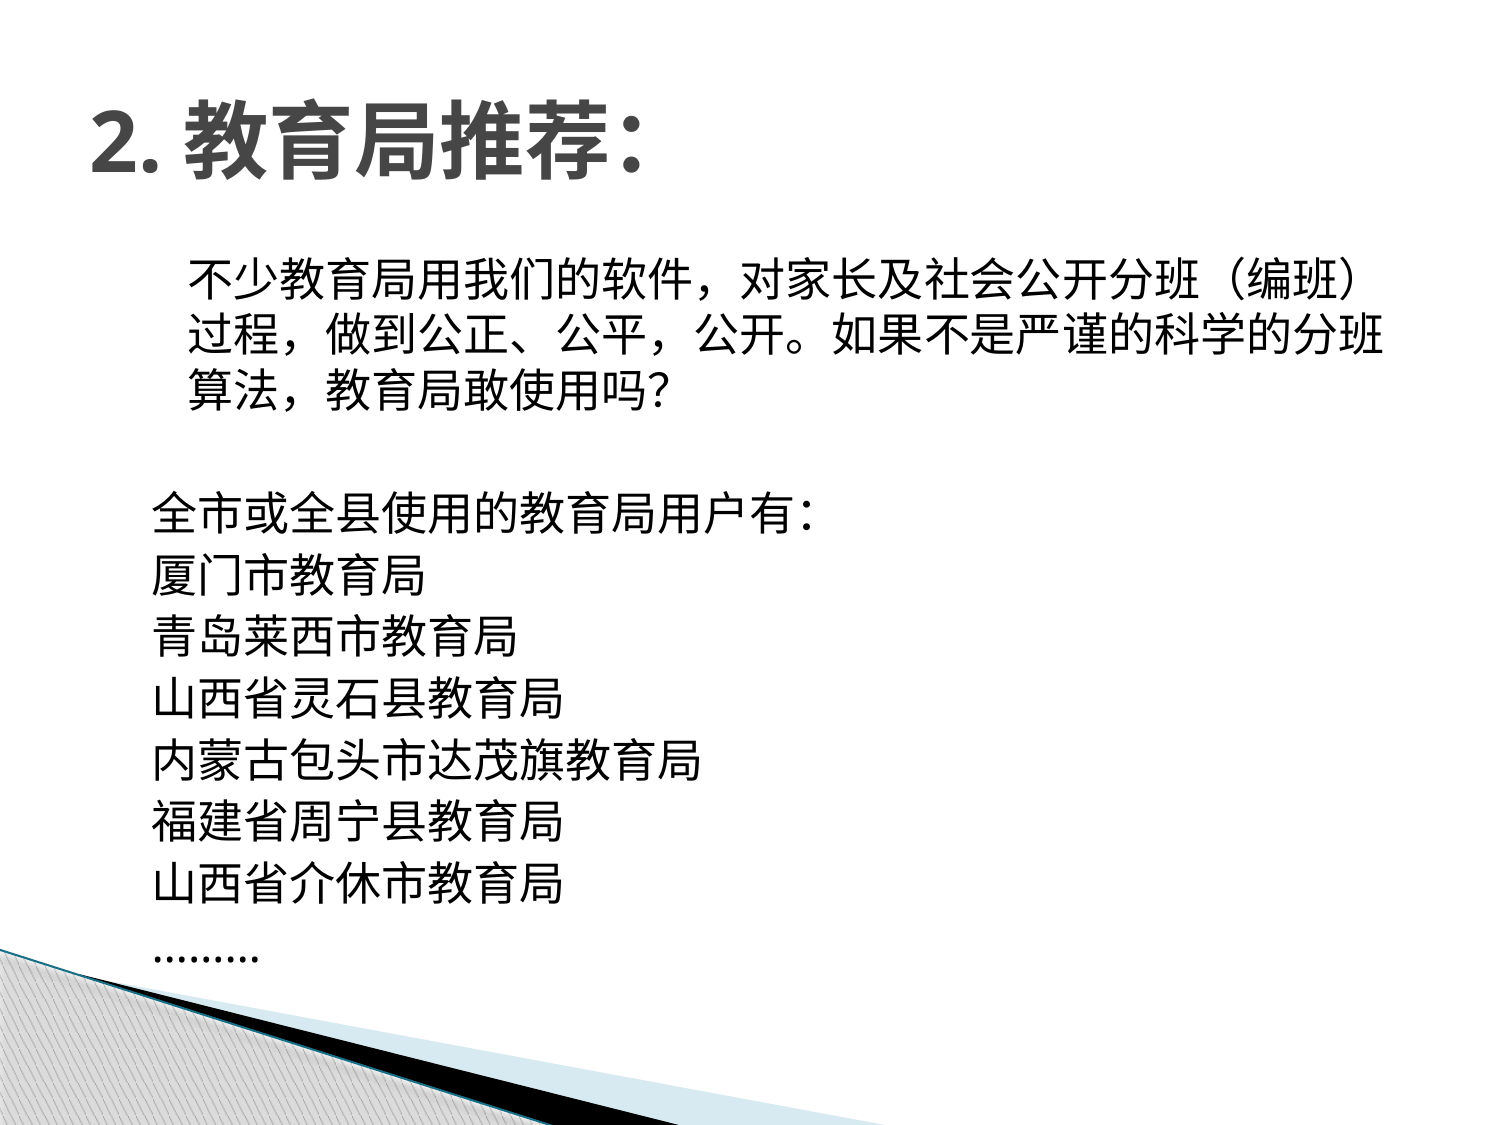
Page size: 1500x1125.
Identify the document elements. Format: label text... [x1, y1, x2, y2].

title 2.教育局推荐： [75, 45, 1425, 233]
list 不少教育局用我们的软件，对家长及社会公开分班（编班）过程，做到公正、公平，公开。如果不是严谨的科学的分班算法，教育局敢使用吗？ 全市或全县使用的教育局用户有： 厦门市教育局 青岛莱西市教育局 山西省灵石县教育局 内蒙古包头市达茂旗教育局 福建省周宁县教育局 山西省介休市教育局 ……… [75, 243, 1425, 986]
